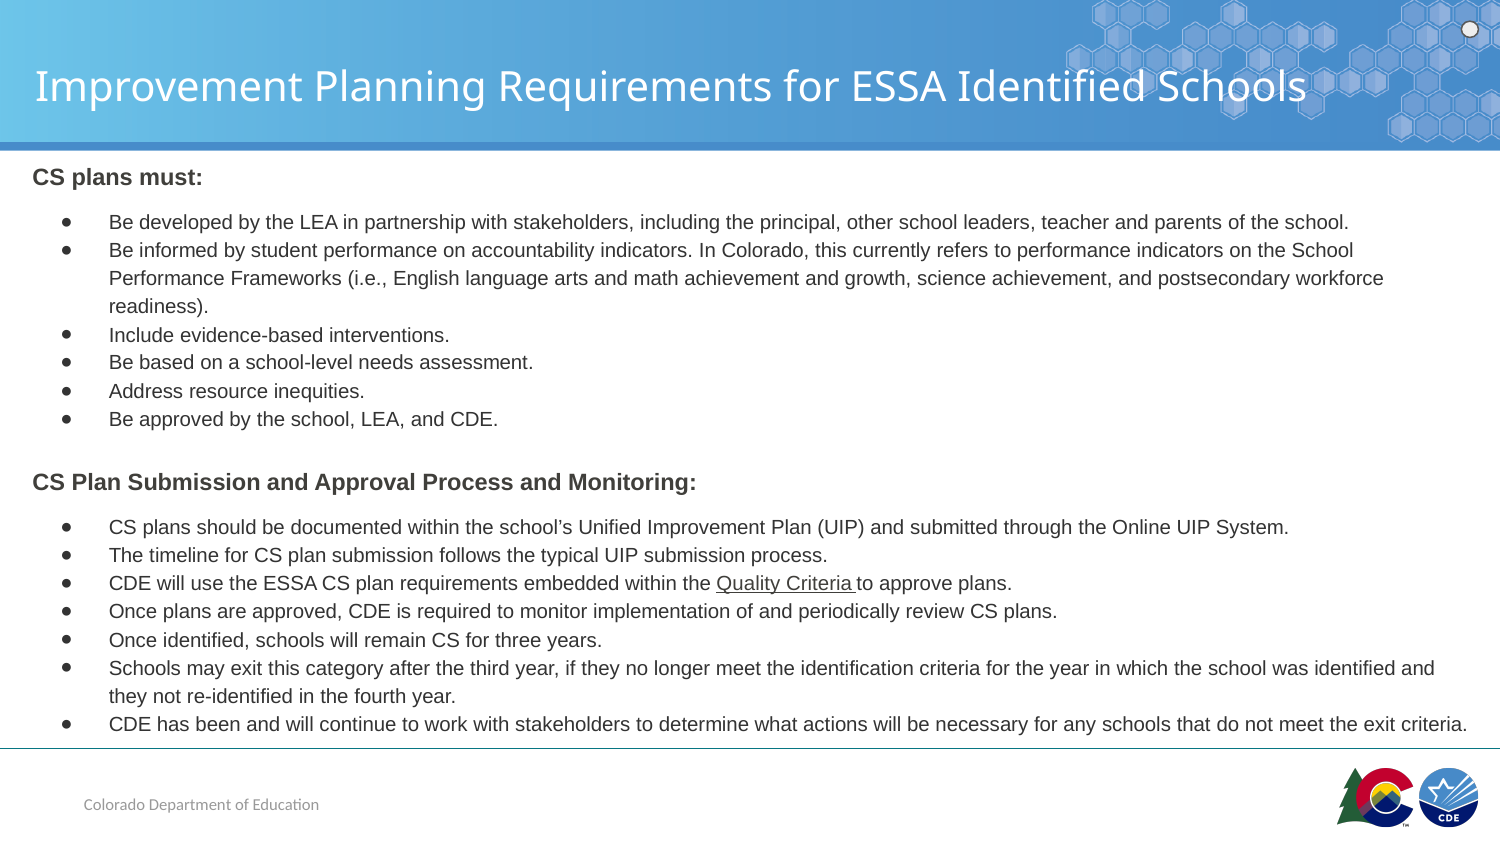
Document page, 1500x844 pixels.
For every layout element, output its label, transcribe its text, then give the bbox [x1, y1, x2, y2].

picture [0, 0, 1500, 151]
title Improvement Planning Requirements for ESSA Identified Schools [34, 37, 1433, 132]
picture [1336, 767, 1479, 828]
text_box [1461, 21, 1479, 38]
list CS plans must: Be developed by the LEA in partnership with stakeholders, including the principal, other school leaders, teacher and parents of the school. Be informed by student performance on accountability indicators. In Colorado, this currently refers to performance indicators on the School Performance Frameworks (i.e., English language arts and math achievement and growth, science achievement, and postsecondary workforce readiness). Include evidence-based interventions. Be based on a school-level needs assessment. Address resource inequities. Be approved by the school, LEA, and CDE. CS Plan Submission and Approval Process and Monitoring: CS plans should be documented within the school’s Unified Improvement Plan (UIP) and submitted through the Online UIP System. The timeline for CS plan submission follows the typical UIP submission process. CDE will use the ESSA CS plan requirements embedded within the Quality Criteria to approve plans. Once plans are approved, CDE is required to monitor implementation of and periodically review CS plans. Once identified, schools will remain CS for three years. Schools may exit this category after the third year, if they no longer meet the identification criteria for the year in which the school was identified and they not re-identified in the fourth year. CDE has been and will continue to work with stakeholders to determine what actions will be necessary for any schools that do not meet the exit criteria. [9, 154, 1492, 740]
